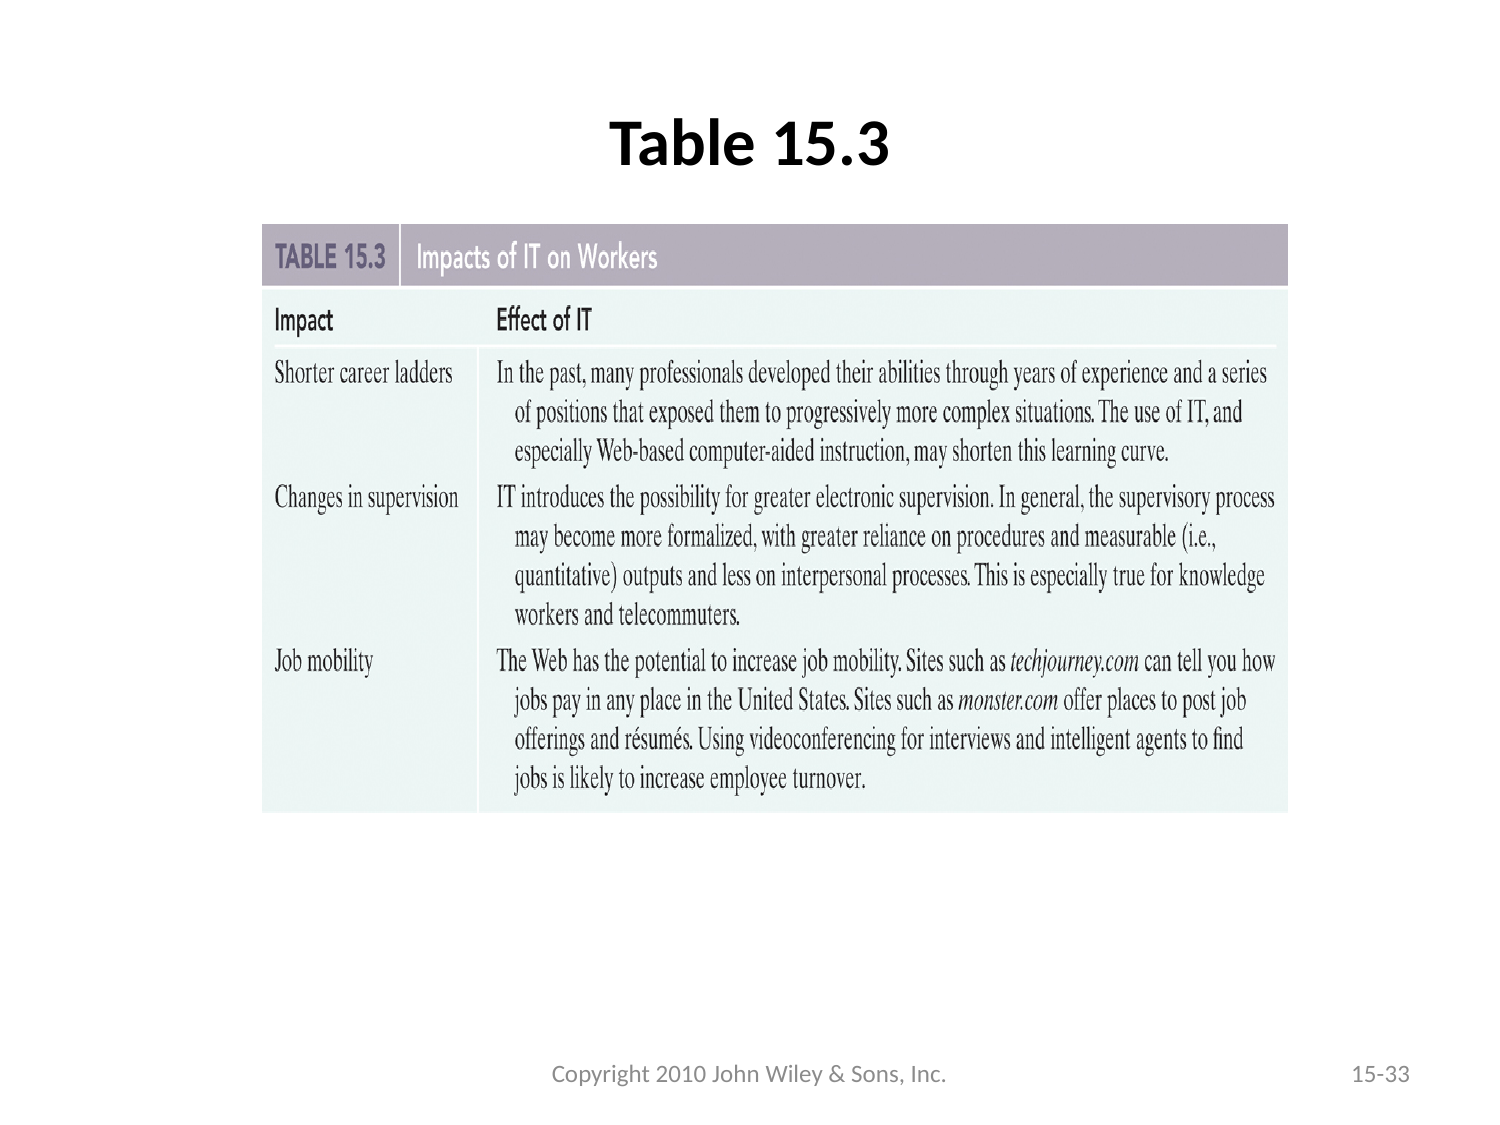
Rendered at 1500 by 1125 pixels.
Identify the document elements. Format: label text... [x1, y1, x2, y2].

picture [262, 224, 1288, 813]
slide_number 15-33 [1074, 1042, 1425, 1103]
footer Copyright 2010 John Wiley & Sons, Inc. [512, 1042, 988, 1103]
title Table 15.3 [75, 45, 1425, 233]
